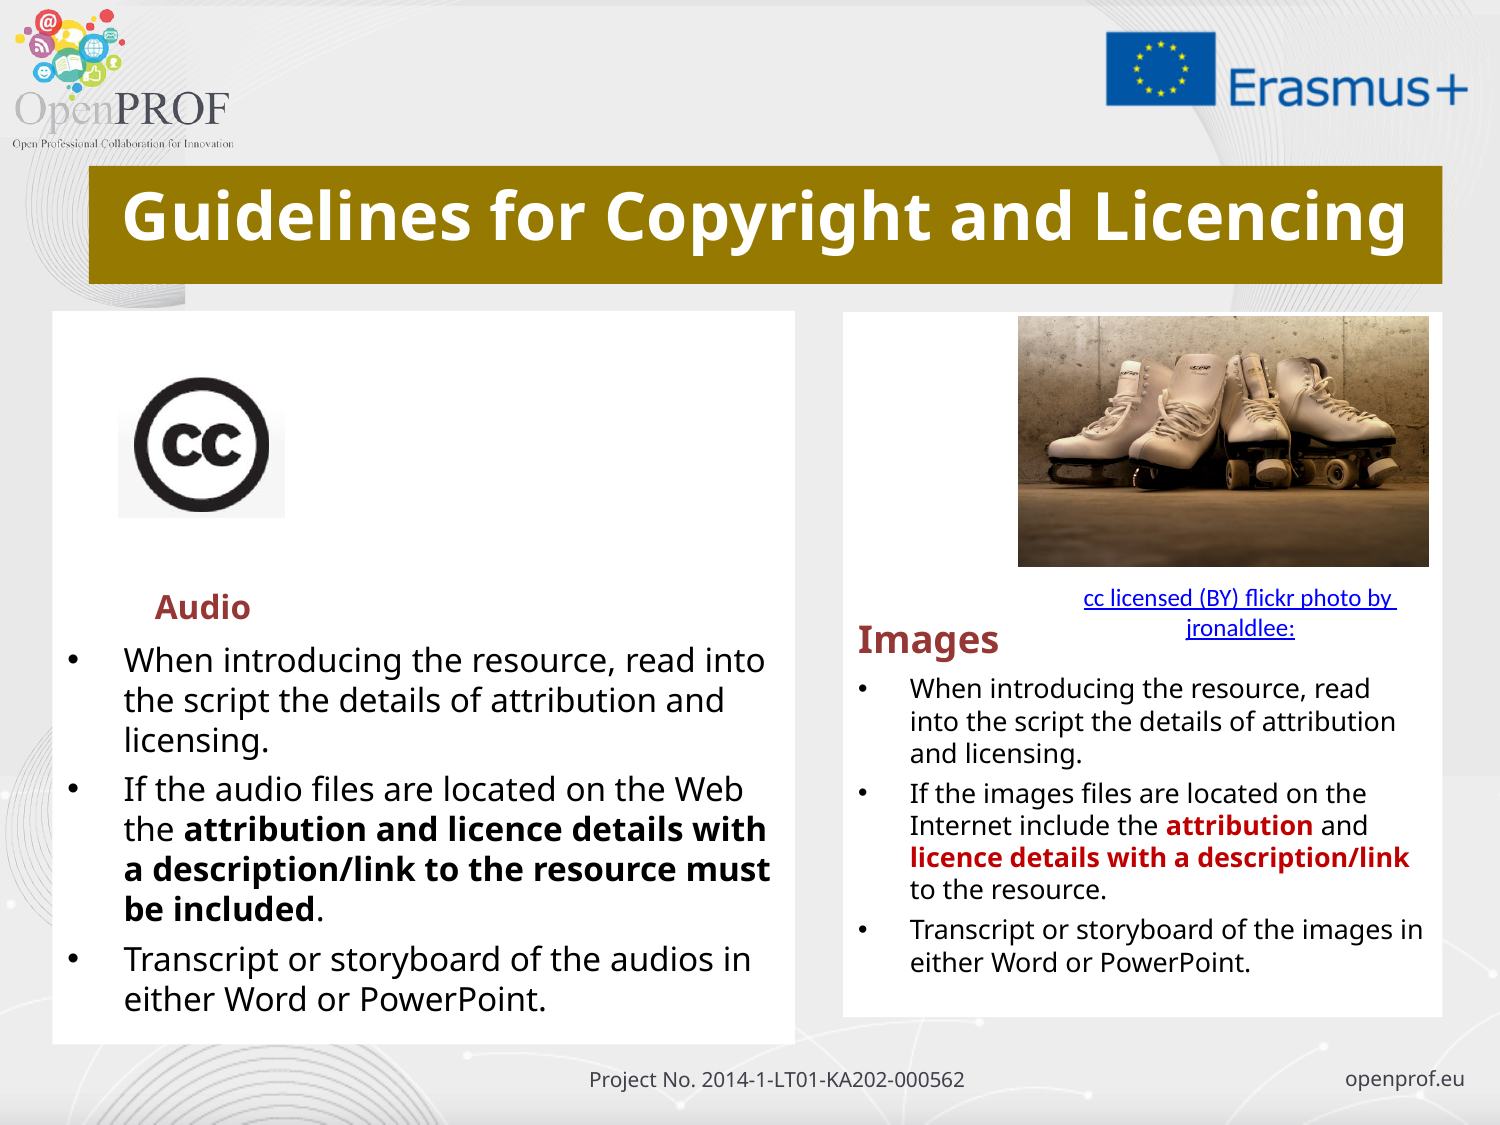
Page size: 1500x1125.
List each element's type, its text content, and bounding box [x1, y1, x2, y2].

picture [0, 0, 1500, 1125]
text_box Images When introducing the resource, read into the script the details of attribution and licensing. If the images files are located on the Internet include the attribution and licence details with a description/link to the resource. Transcript or storyboard of the images in either Word or PowerPoint. [843, 311, 1443, 1018]
text_box Audio When introducing the resource, read into the script the details of attribution and licensing. If the audio files are located on the Web the attribution and licence details with a description/link to the resource must be included. Transcript or storyboard of the audios in either Word or PowerPoint. [52, 310, 795, 1045]
text_box Guidelines for Copyright and Licencing [88, 165, 1443, 284]
text_box cc licensed (BY) flickr photo by jronaldlee: [1052, 574, 1429, 649]
